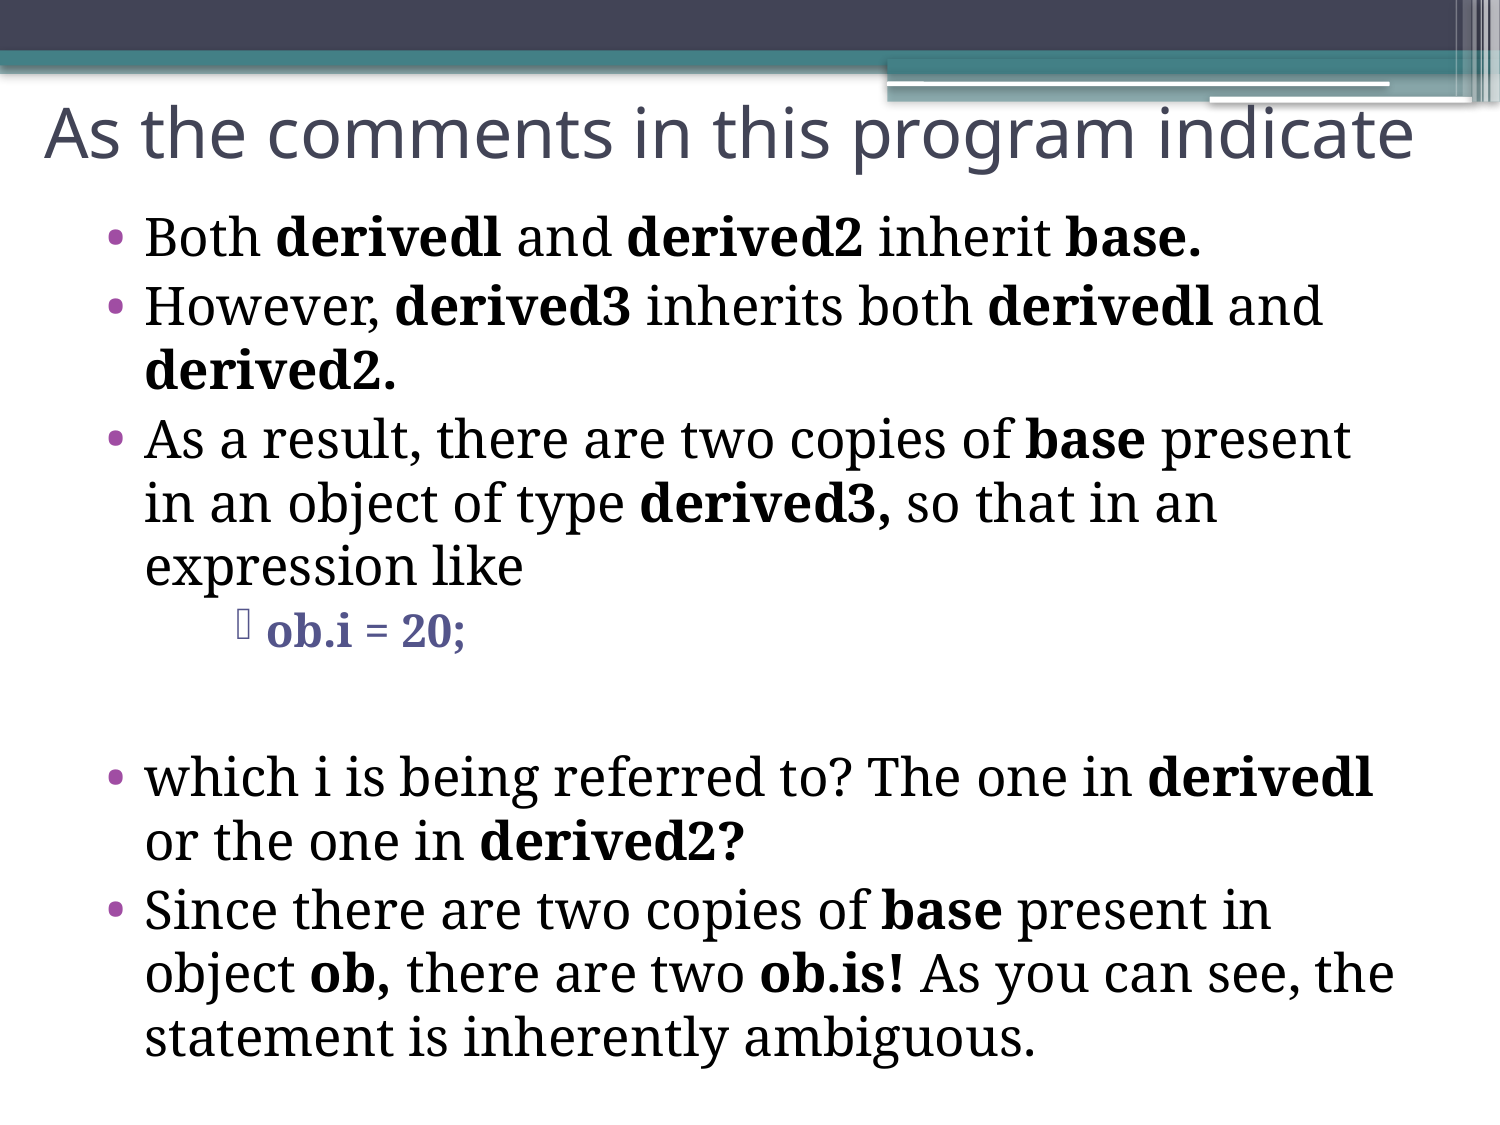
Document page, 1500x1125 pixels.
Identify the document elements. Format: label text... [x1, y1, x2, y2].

list Both derivedl and derived2 inherit base. However, derived3 inherits both derivedl and derived2. As a result, there are two copies of base present in an object of type derived3, so that in an expression like ob.i = 20; which i is being referred to? The one in derivedl or the one in derived2? Since there are two copies of base present in object ob, there are two ob.is! As you can see, the statement is inherently ambiguous. [75, 196, 1425, 1079]
title As the comments in this program indicate [29, 42, 1500, 218]
